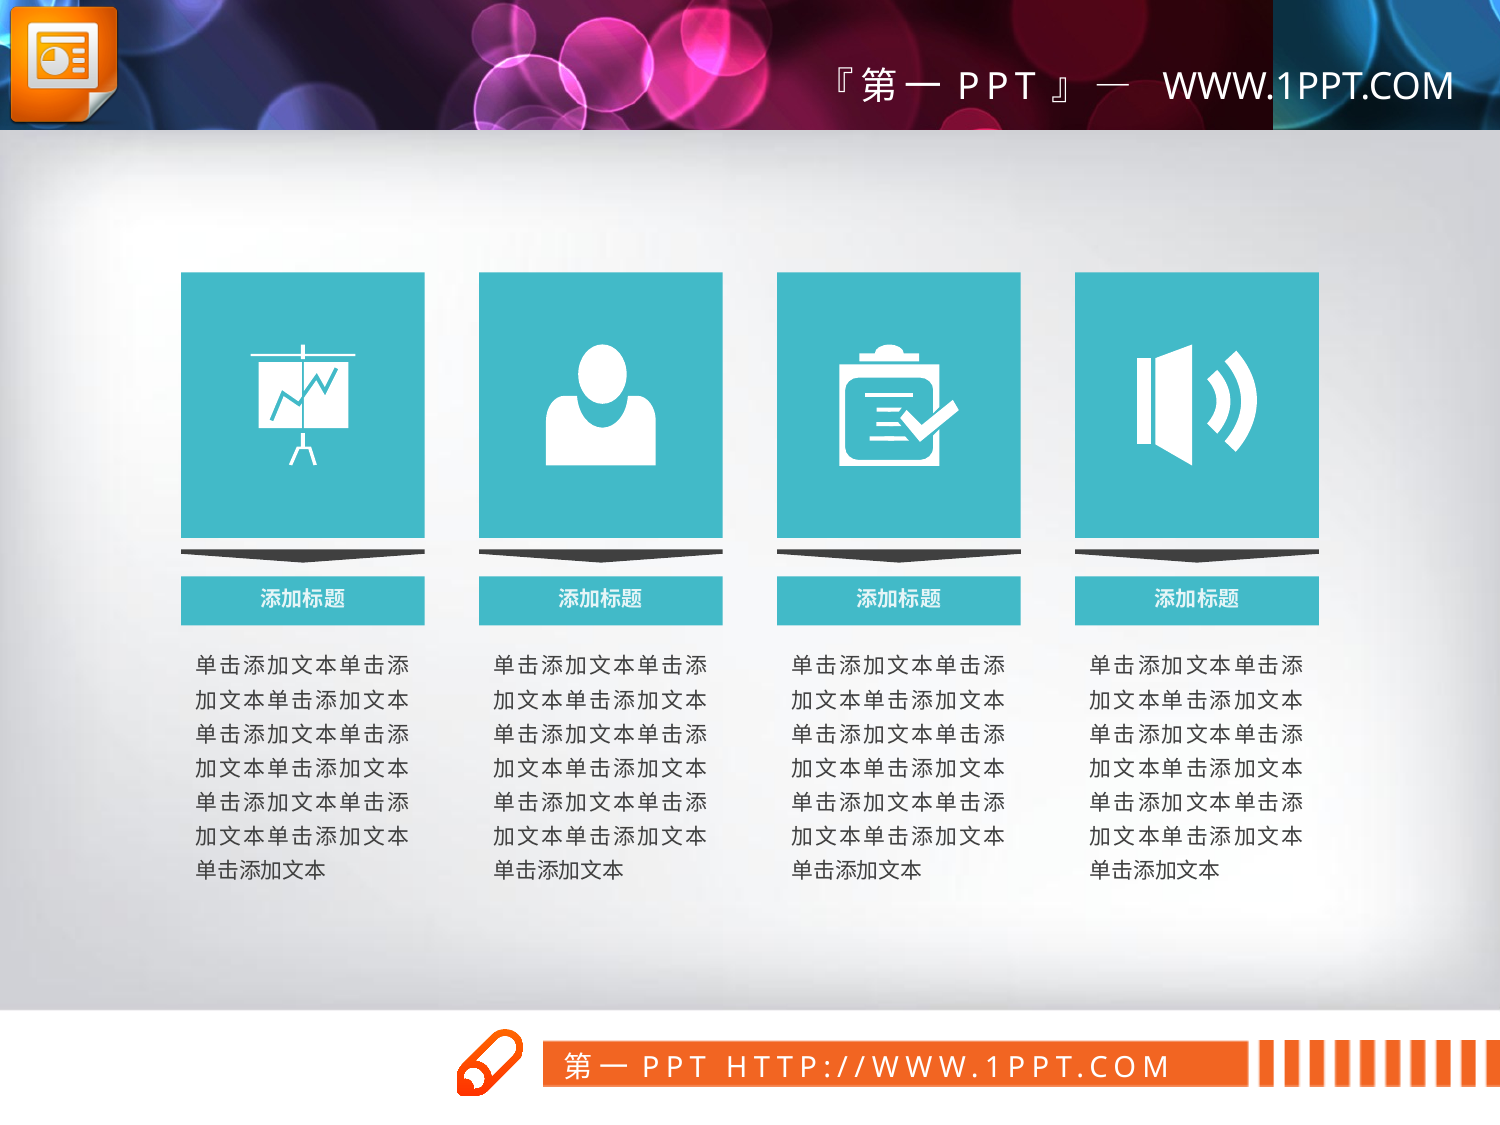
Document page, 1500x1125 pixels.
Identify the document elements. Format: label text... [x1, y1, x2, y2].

picture [0, 0, 1500, 1012]
text_box [181, 549, 425, 563]
picture [543, 1040, 1500, 1087]
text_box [776, 272, 1021, 539]
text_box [776, 576, 1021, 626]
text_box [478, 576, 723, 626]
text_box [1074, 576, 1320, 626]
text_box 单击添加文本单击添加文本单击添加文本单击添加文本单击添加文本单击添加文本单击添加文本单击添加文本单击添加文本单击添加文本 [181, 636, 425, 891]
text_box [180, 272, 425, 539]
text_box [478, 272, 723, 539]
text_box [777, 549, 1021, 563]
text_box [180, 576, 425, 626]
text_box [479, 549, 723, 563]
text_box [1074, 272, 1320, 539]
text_box 单击添加文本单击添加文本单击添加文本单击添加文本单击添加文本单击添加文本单击添加文本单击添加文本单击添加文本单击添加文本 [1075, 636, 1319, 891]
text_box 单击添加文本单击添加文本单击添加文本单击添加文本单击添加文本单击添加文本单击添加文本单击添加文本单击添加文本单击添加文本 [479, 636, 723, 891]
text_box [1075, 549, 1319, 563]
text_box 单击添加文本单击添加文本单击添加文本单击添加文本单击添加文本单击添加文本单击添加文本单击添加文本单击添加文本单击添加文本 [777, 636, 1021, 891]
